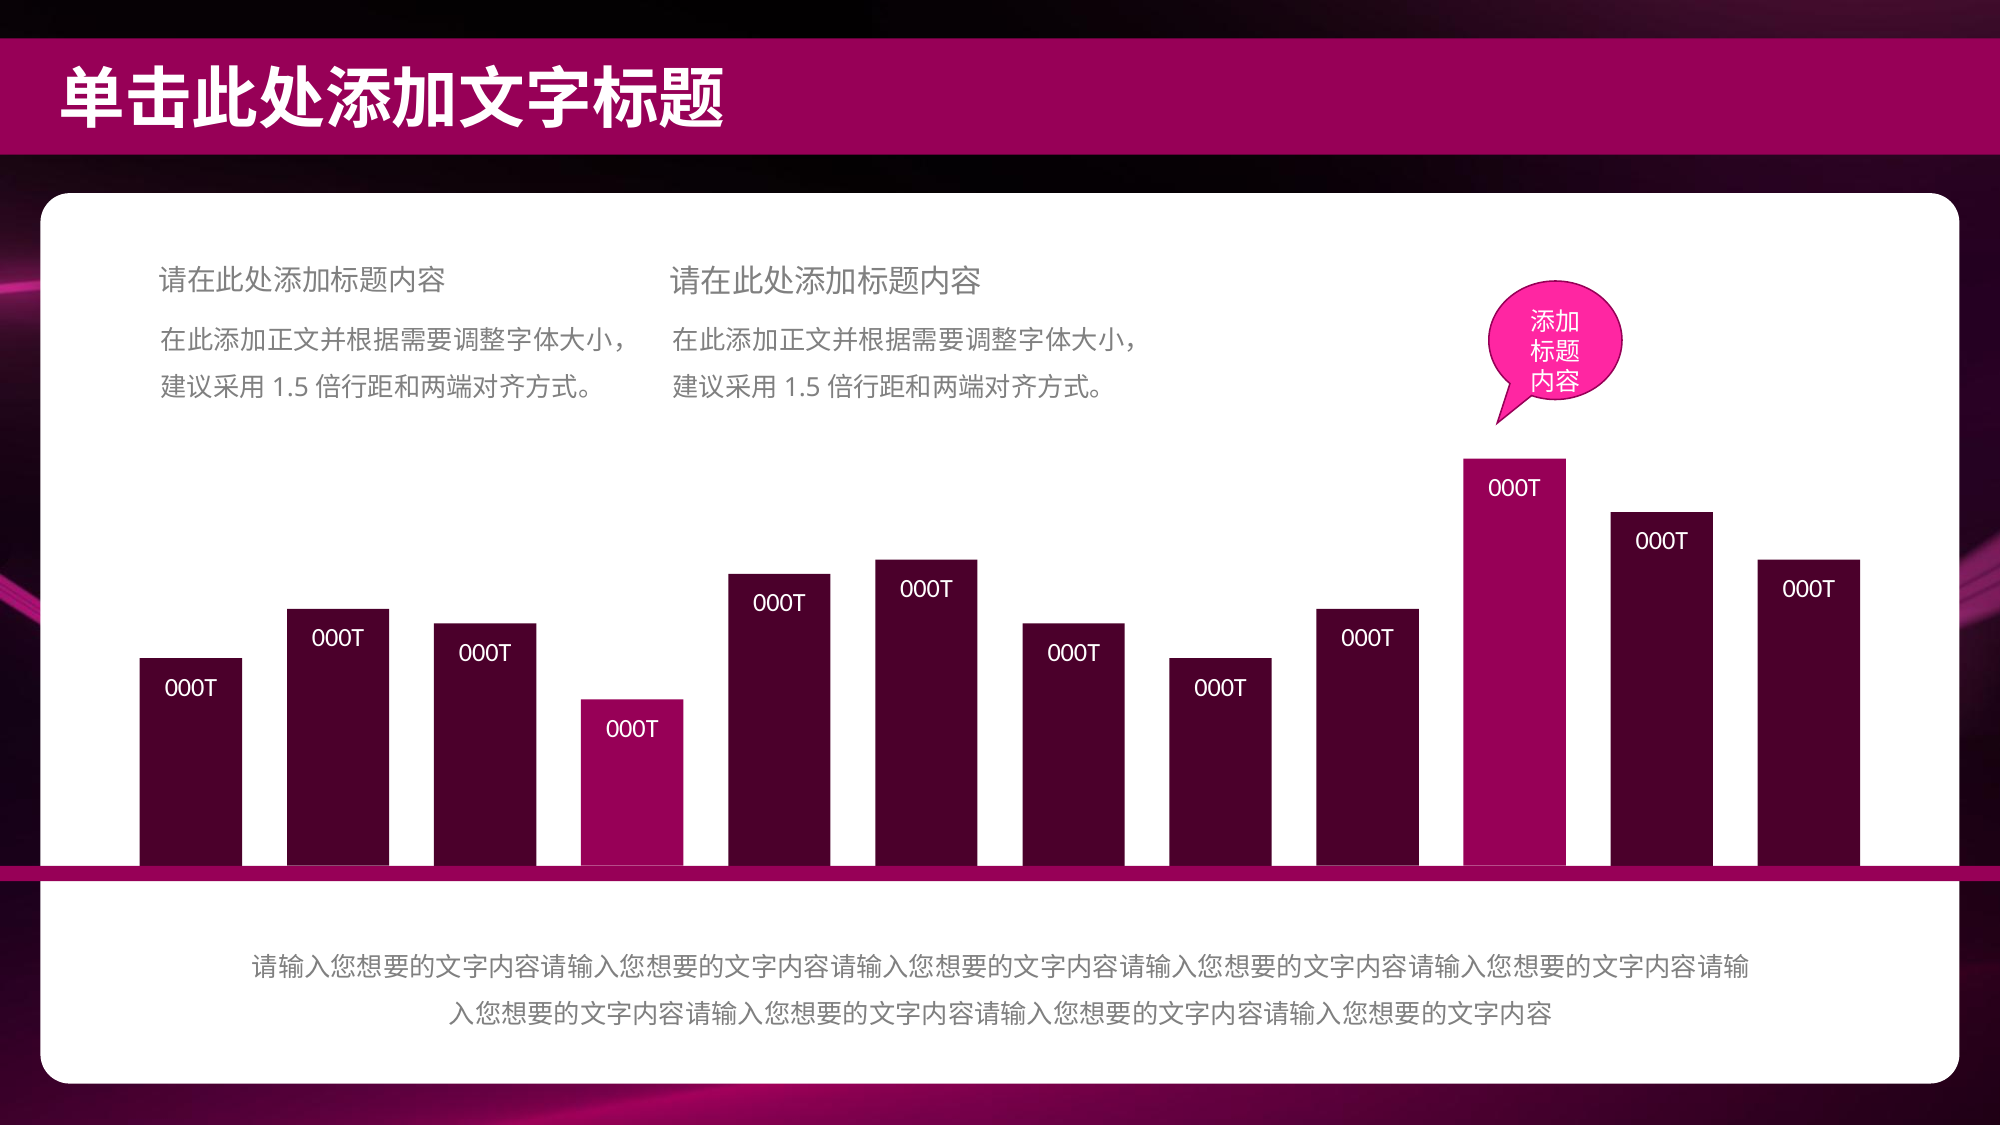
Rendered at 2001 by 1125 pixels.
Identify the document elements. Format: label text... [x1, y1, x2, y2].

text_box 000T [1757, 559, 1861, 865]
text_box 000T [1022, 623, 1125, 865]
text_box [0, 865, 2000, 882]
text_box 000T [1316, 608, 1419, 865]
picture [0, 0, 2000, 38]
text_box 000T [1610, 512, 1713, 865]
text_box 000T [1463, 458, 1566, 865]
text_box 000T [139, 658, 243, 865]
picture [0, 882, 2000, 1125]
text_box 000T [875, 559, 978, 865]
text_box 000T [580, 699, 684, 865]
text_box 000T [728, 573, 831, 865]
picture [0, 155, 2000, 865]
text_box 000T [1169, 658, 1272, 865]
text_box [143, 253, 613, 411]
text_box 000T [287, 608, 390, 865]
text_box 添加标题内容 [1488, 280, 1623, 424]
text_box 000T [433, 623, 537, 865]
text_box 请输入您想要的文字内容请输入您想要的文字内容请输入您想要的文字内容请输入您想要的文字内容请输入您想要的文字内容请输入您想要的文字内容请输入您想要的文字内容请输入您想要的文字内容请输入您想要的文字内容 [247, 927, 1752, 1037]
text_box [654, 253, 1125, 411]
